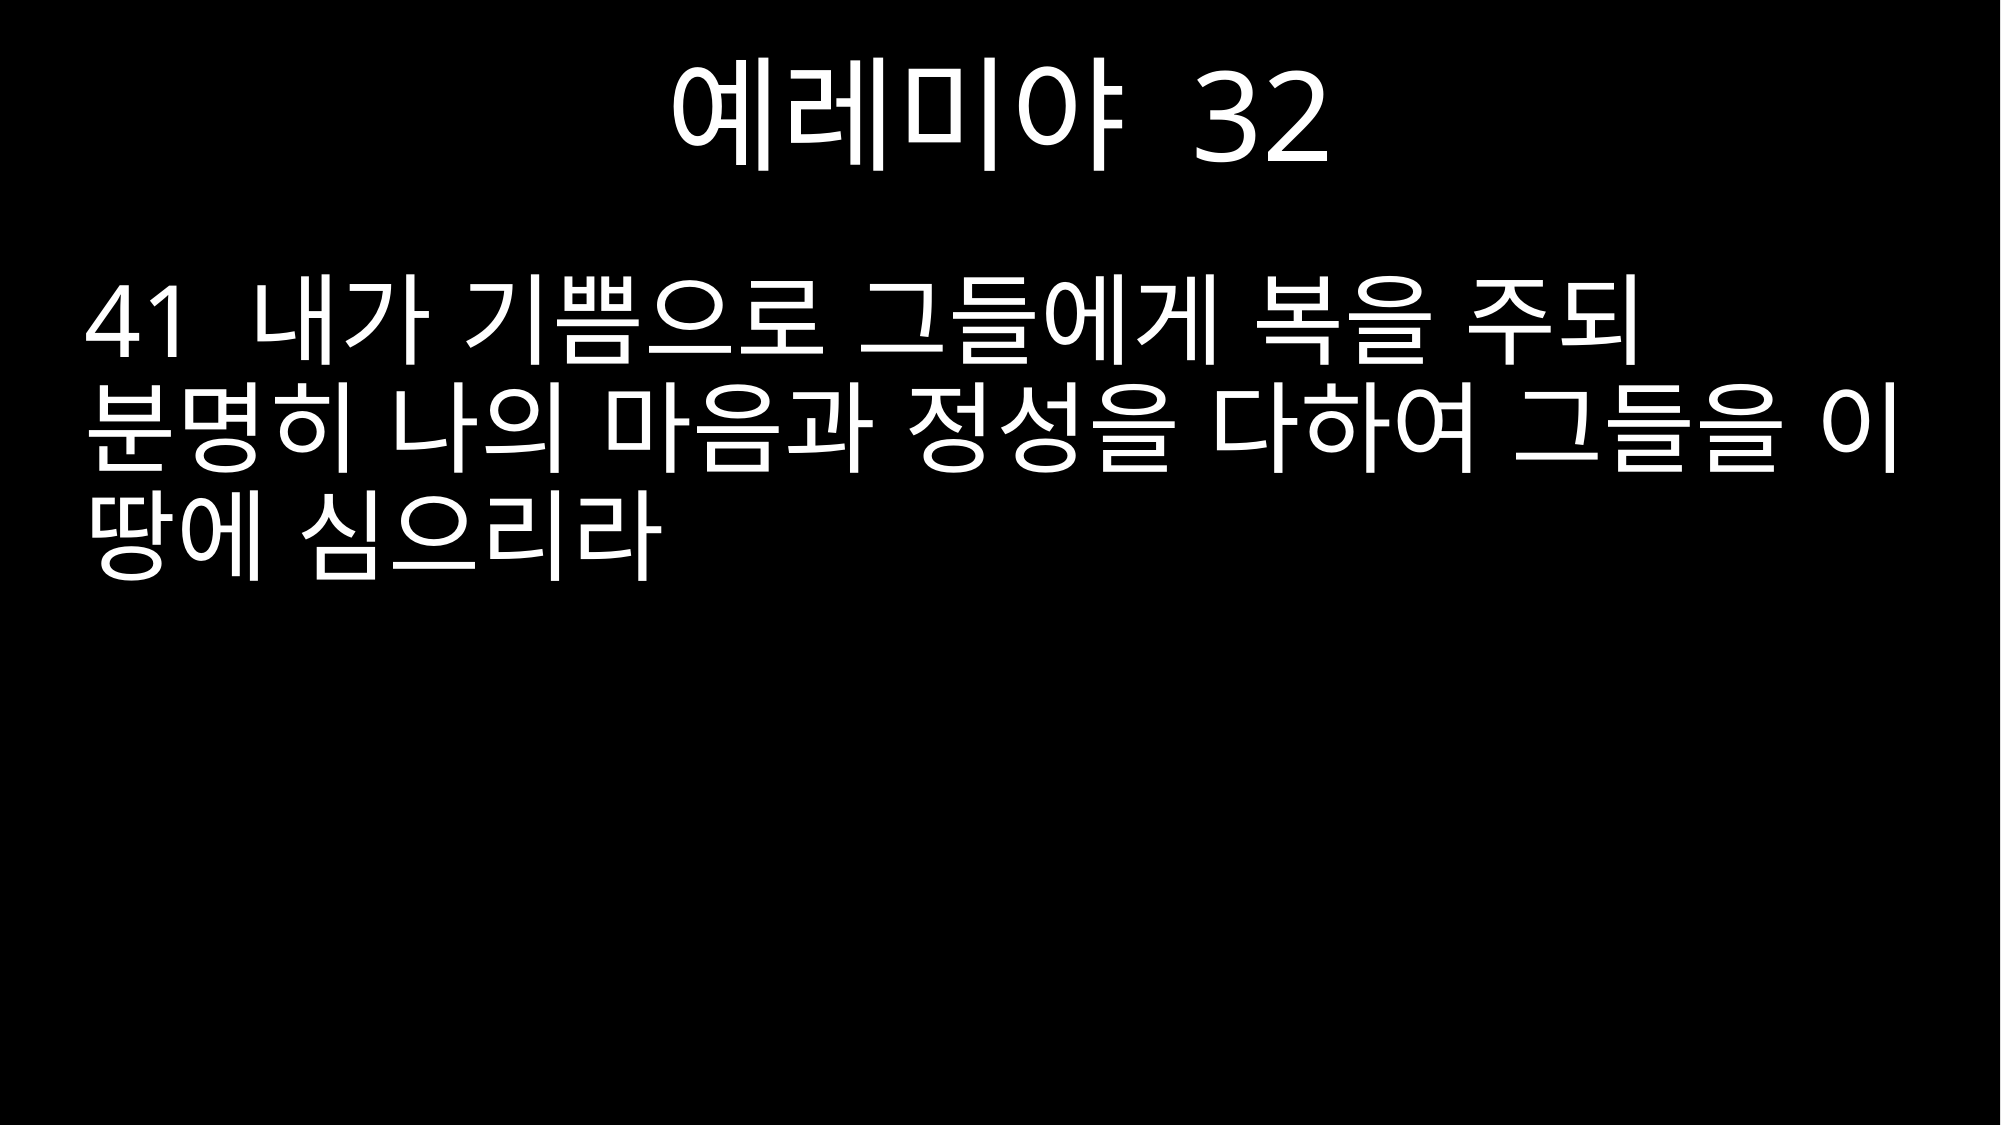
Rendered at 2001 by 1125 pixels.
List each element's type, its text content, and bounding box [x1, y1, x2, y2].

footer 예레미야 32 [0, 32, 2000, 192]
list 41 내가 기쁨으로 그들에게 복을 주되 분명히 나의 마음과 정성을 다하여 그들을 이 땅에 심으리라 [69, 263, 1953, 423]
picture [0, 0, 2001, 1125]
